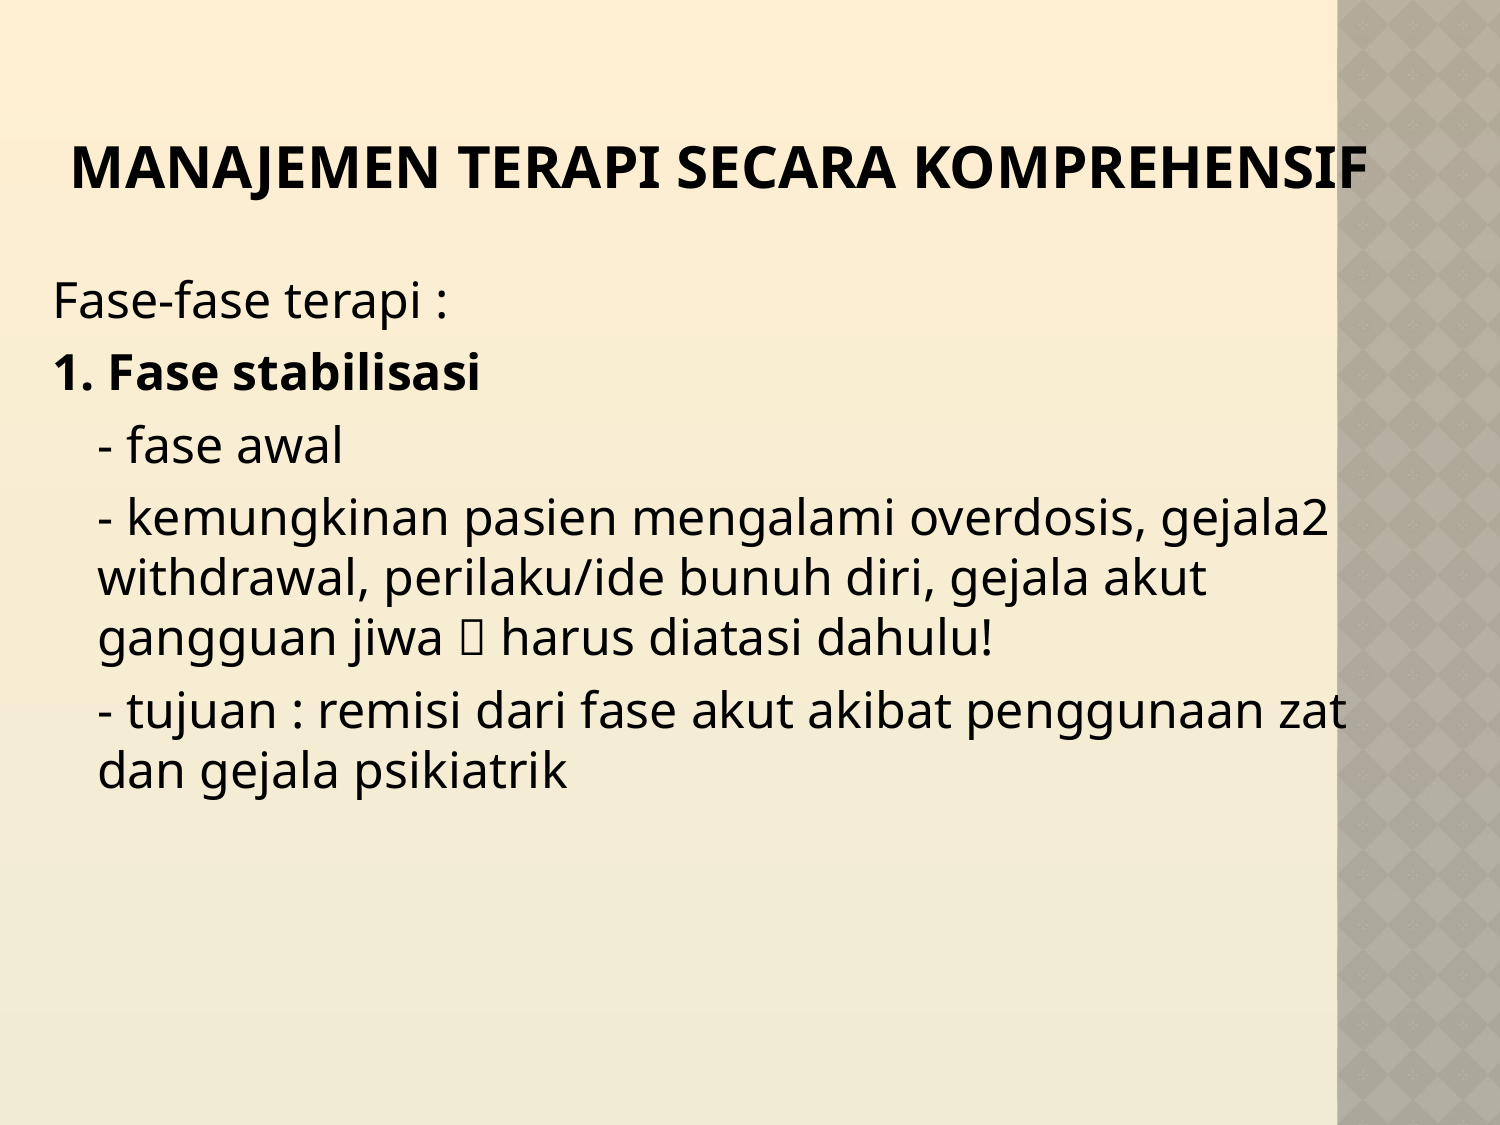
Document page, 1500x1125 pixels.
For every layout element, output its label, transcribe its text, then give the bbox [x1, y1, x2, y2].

title Manajemen terapi secara komprehensif [62, 37, 1438, 200]
list Fase-fase terapi : 1. Fase stabilisasi - fase awal - kemungkinan pasien mengalami overdosis, gejala2 withdrawal, perilaku/ide bunuh diri, gejala akut gangguan jiwa  harus diatasi dahulu! - tujuan : remisi dari fase akut akibat penggunaan zat dan gejala psikiatrik [37, 260, 1388, 1011]
